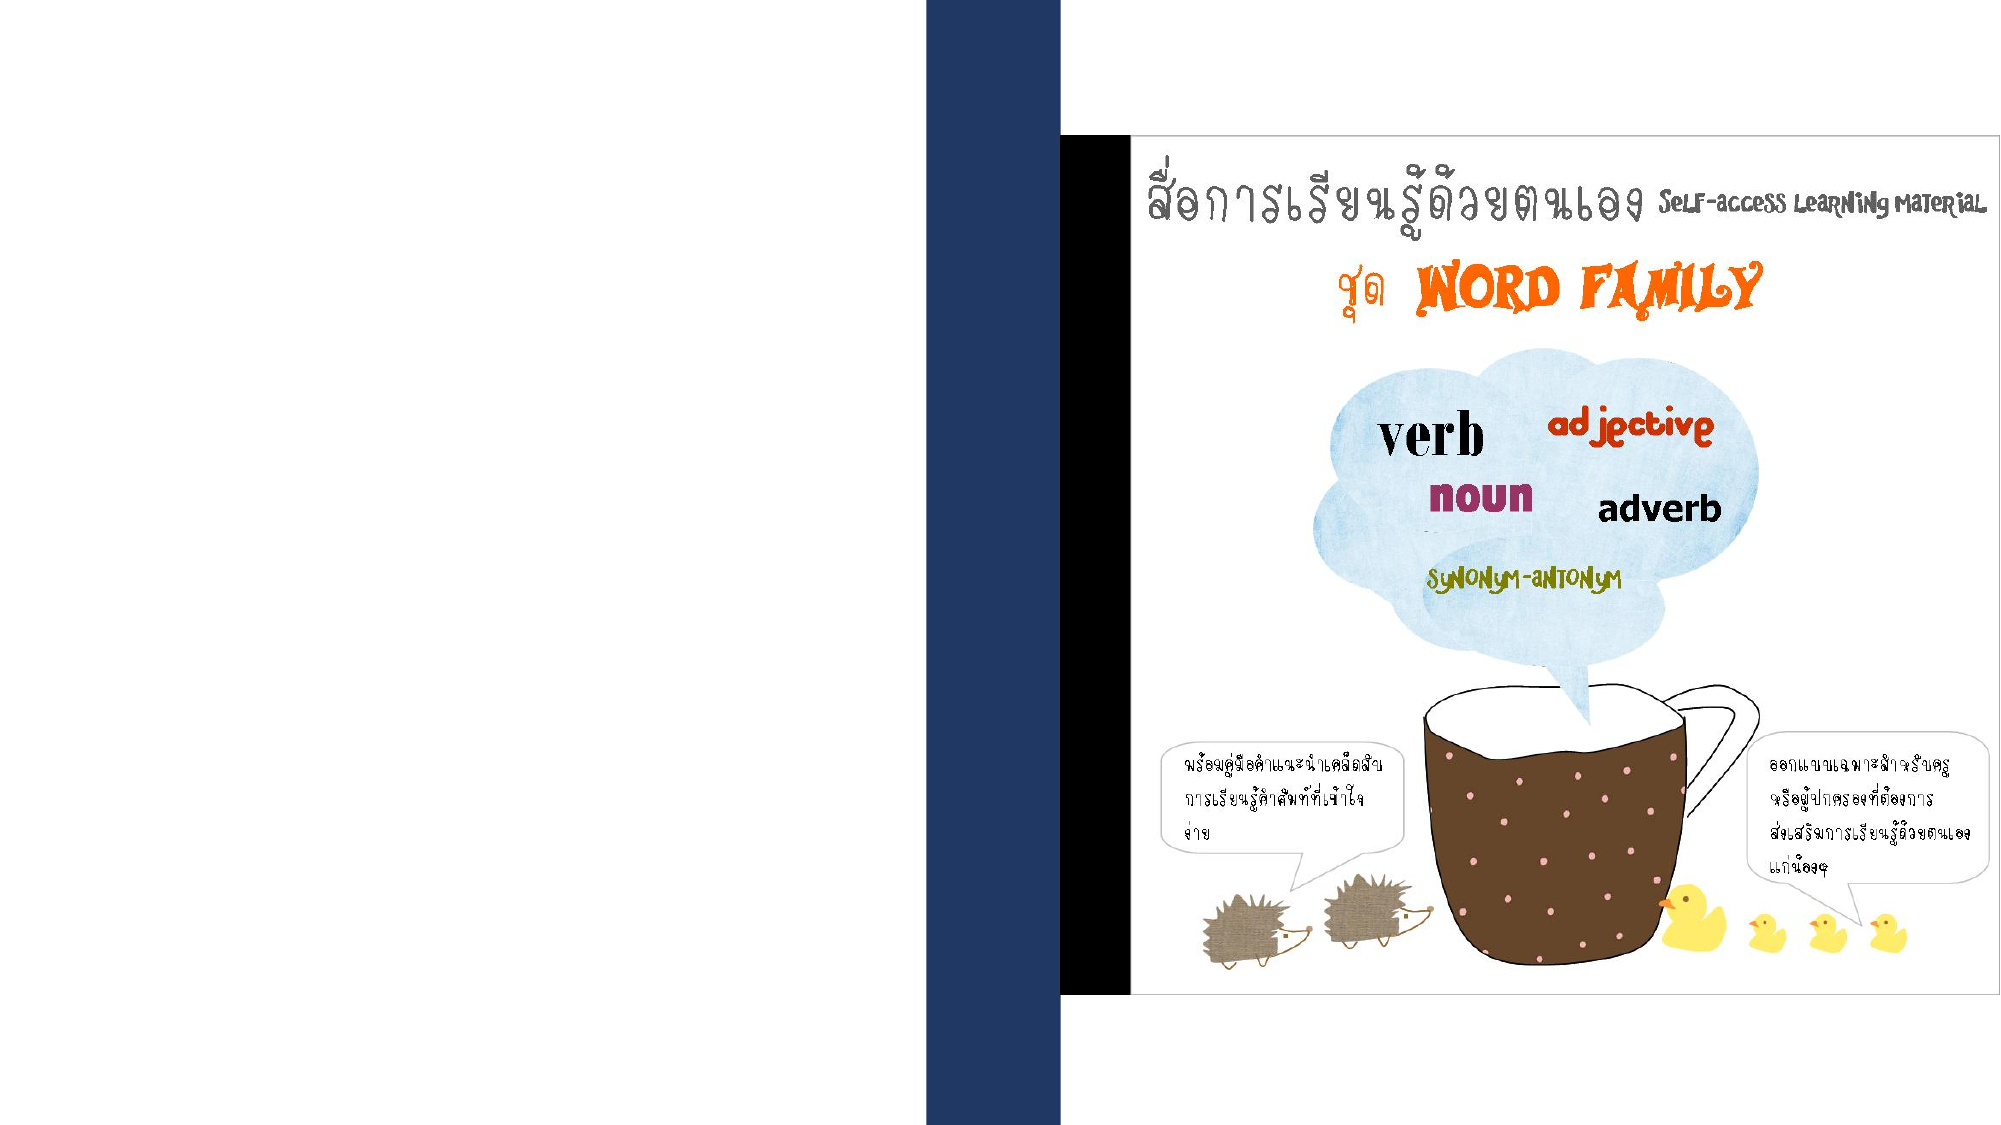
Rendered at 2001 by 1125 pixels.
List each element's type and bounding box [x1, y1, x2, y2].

text_box [925, 0, 1062, 1125]
picture [1060, 135, 2000, 995]
